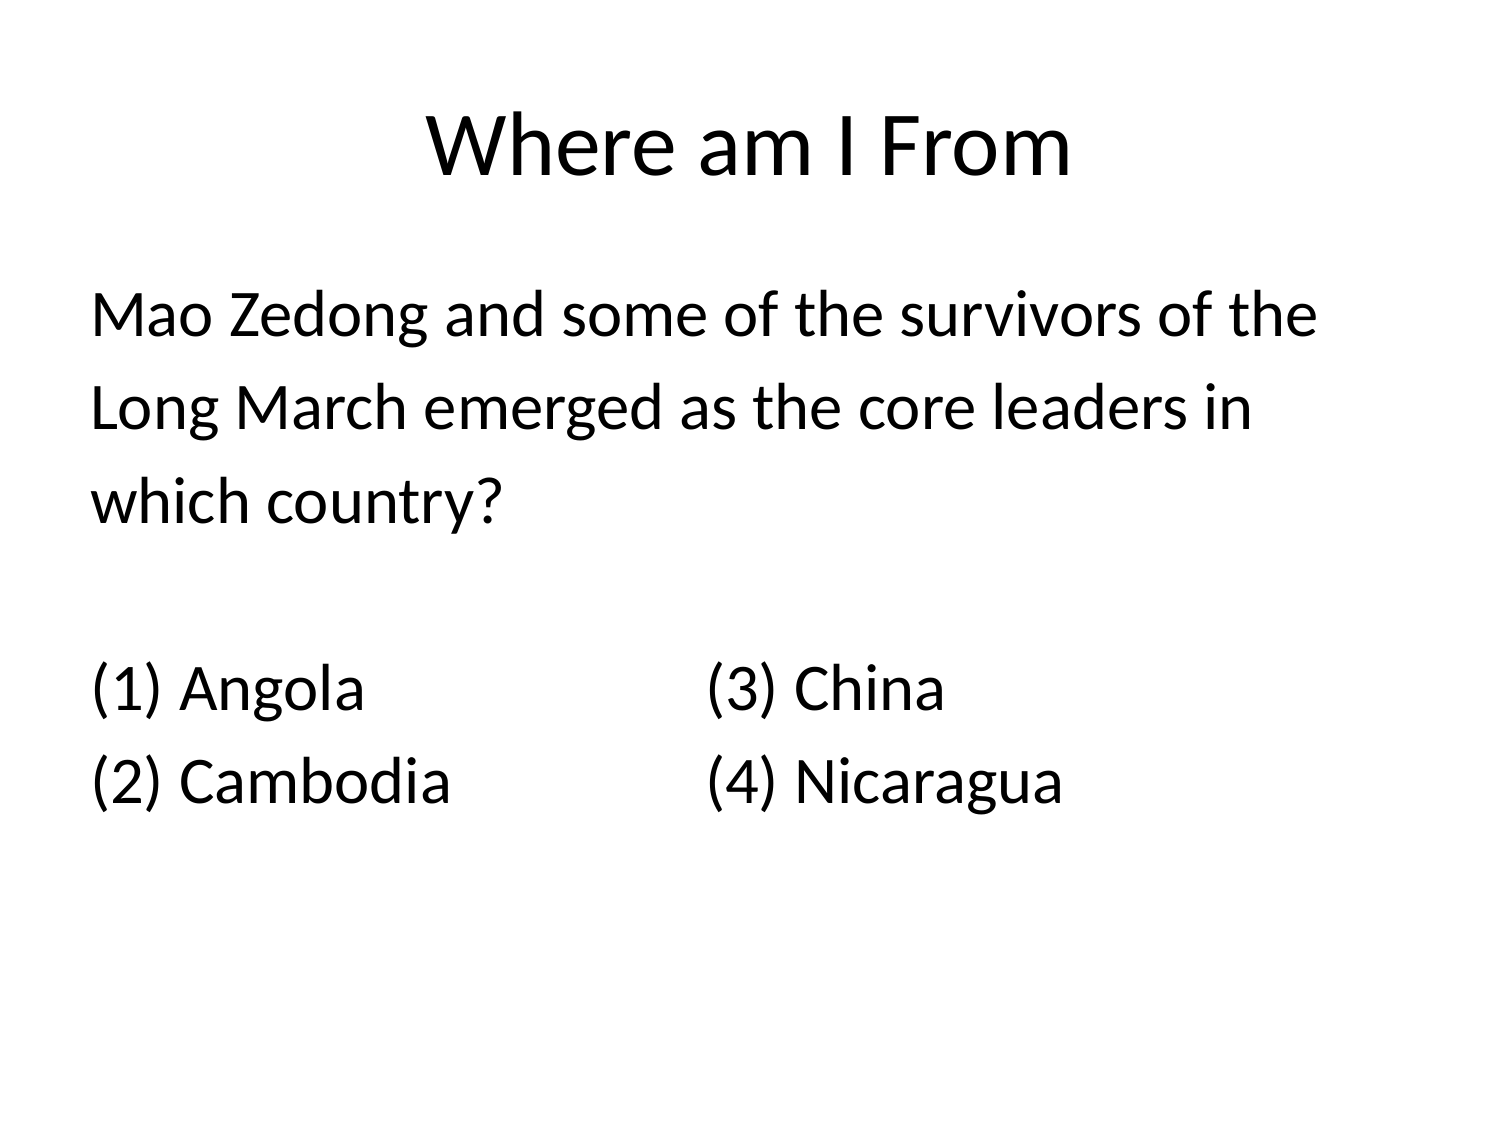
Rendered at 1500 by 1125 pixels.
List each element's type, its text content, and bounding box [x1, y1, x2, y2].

title Where am I From [75, 45, 1425, 233]
list Mao Zedong and some of the survivors of the Long March emerged as the core leaders in which country? (1) Angola (3) China (2) Cambodia (4) Nicaragua [75, 262, 1425, 1005]
